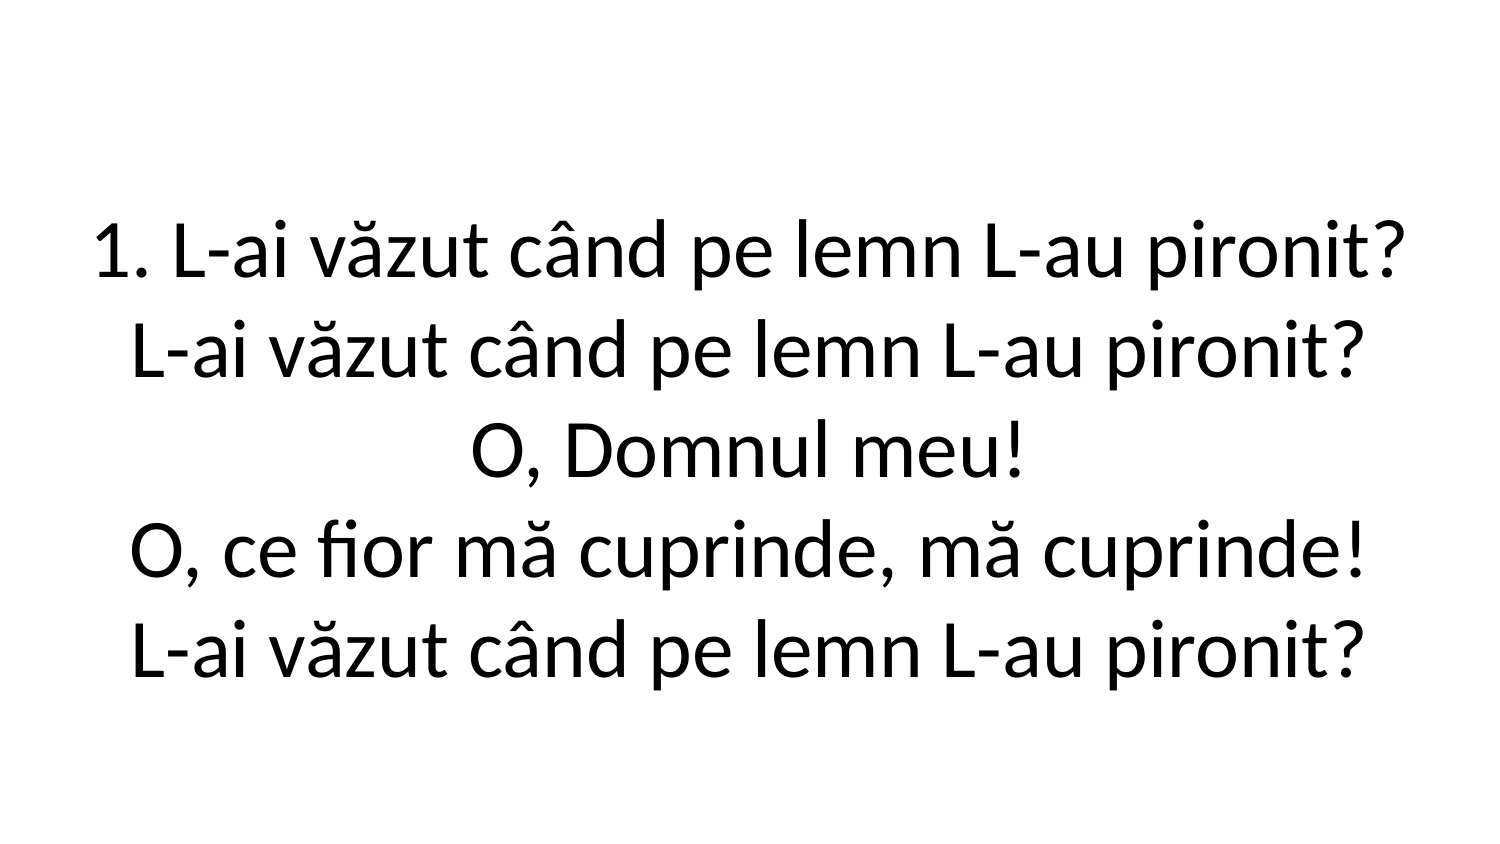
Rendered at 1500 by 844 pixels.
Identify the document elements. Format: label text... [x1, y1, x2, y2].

text_box 1. L-ai văzut când pe lemn L-au pironit? L-ai văzut când pe lemn L-au pironit? O, Domnul meu! O, ce fior mă cuprinde, mă cuprinde! L-ai văzut când pe lemn L-au pironit? [74, 142, 1426, 702]
